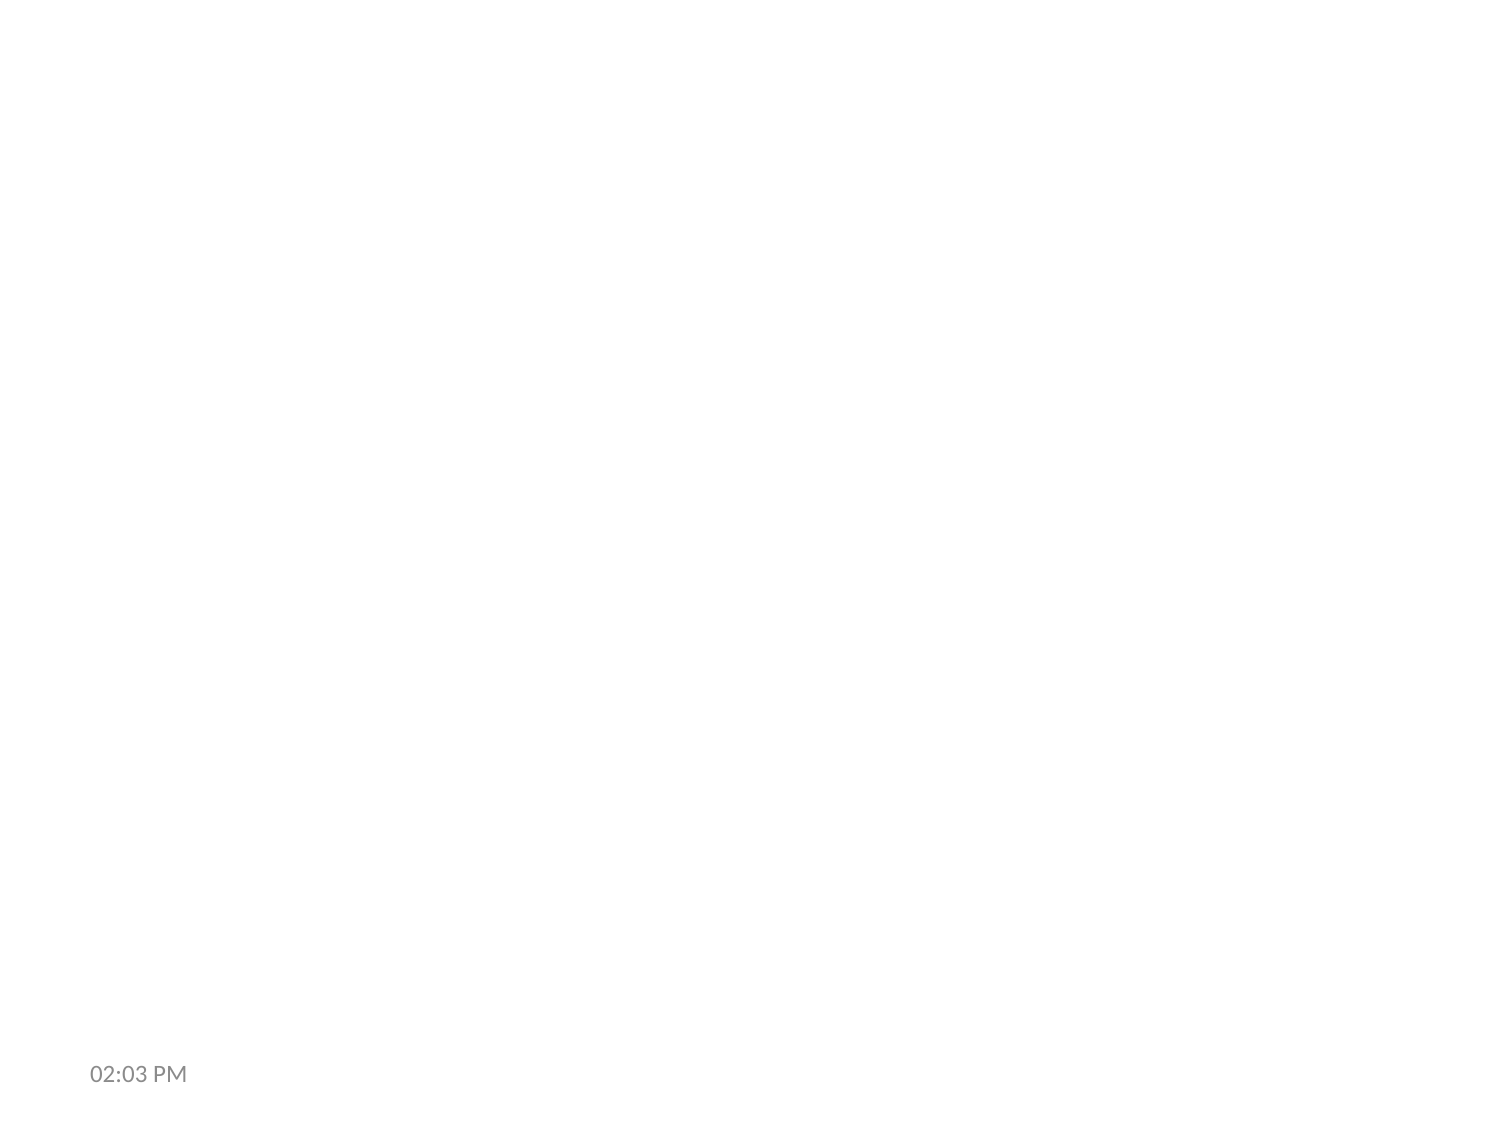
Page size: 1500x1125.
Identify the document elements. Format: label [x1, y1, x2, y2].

slide_number [75, 1042, 425, 1103]
